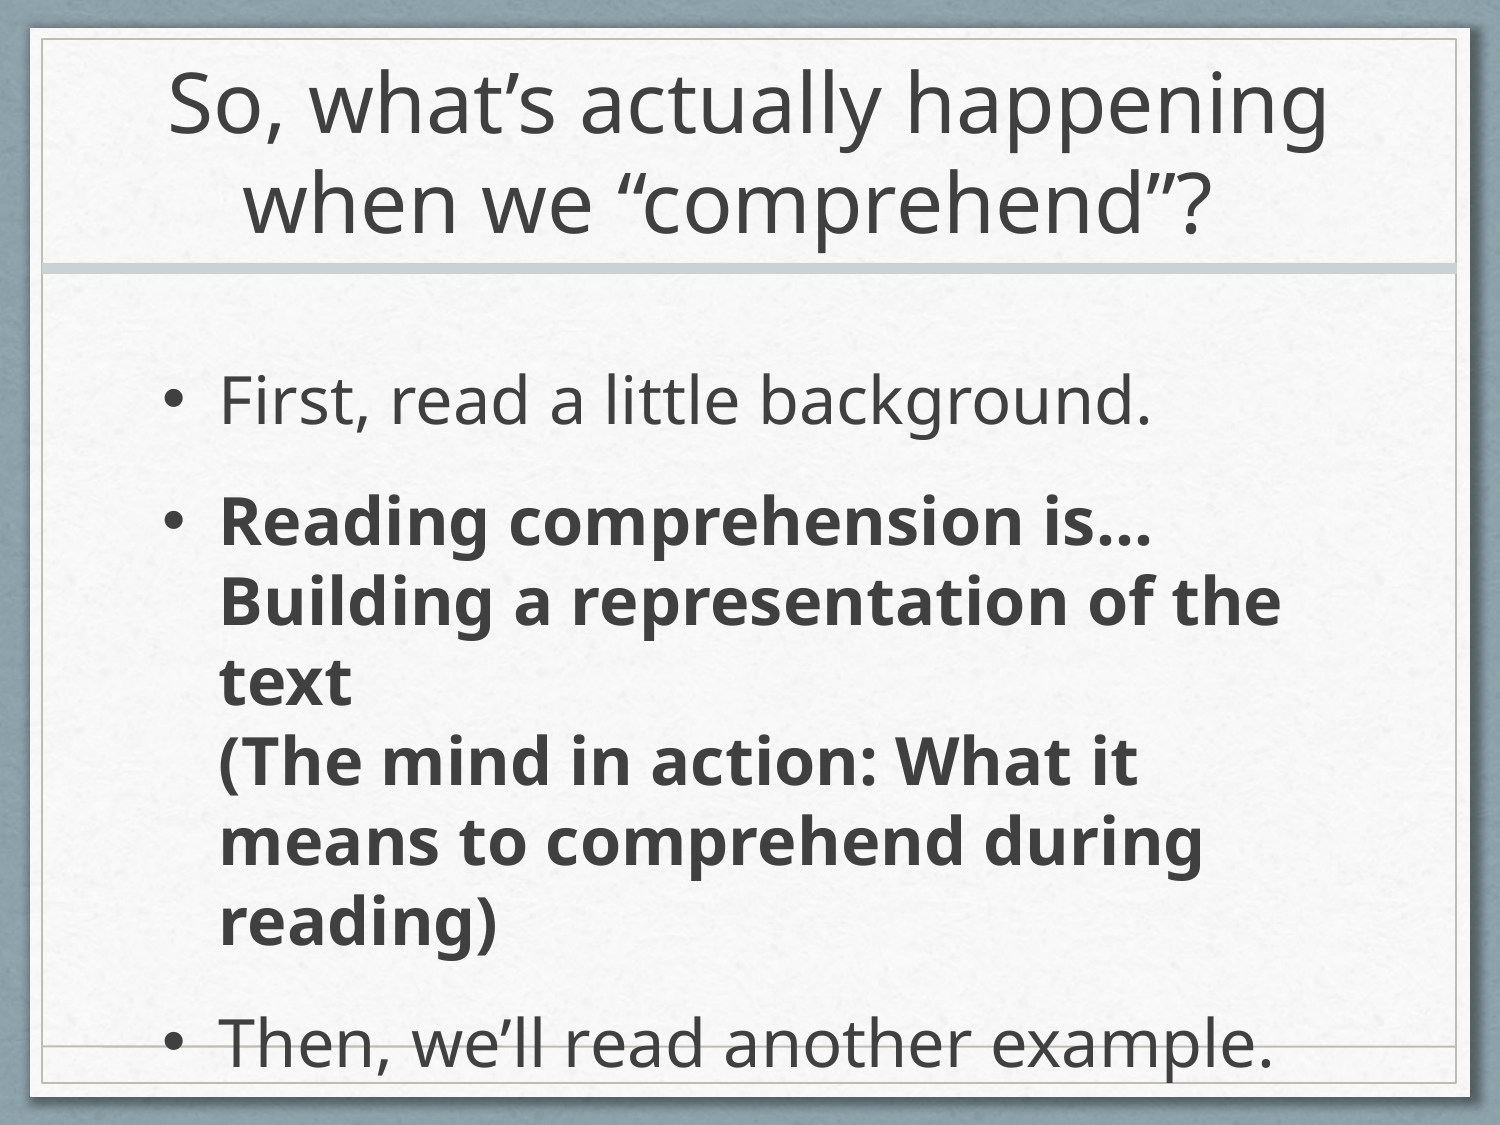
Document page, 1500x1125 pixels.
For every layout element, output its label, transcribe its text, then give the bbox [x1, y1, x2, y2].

list First, read a little background. Reading comprehension is… Building a representation of the text (The mind in action: What it means to comprehend during reading) Then, we’ll read another example. [147, 350, 1353, 995]
title So, what’s actually happening when we “comprehend”? [147, 40, 1353, 260]
picture [30, 28, 1470, 1097]
